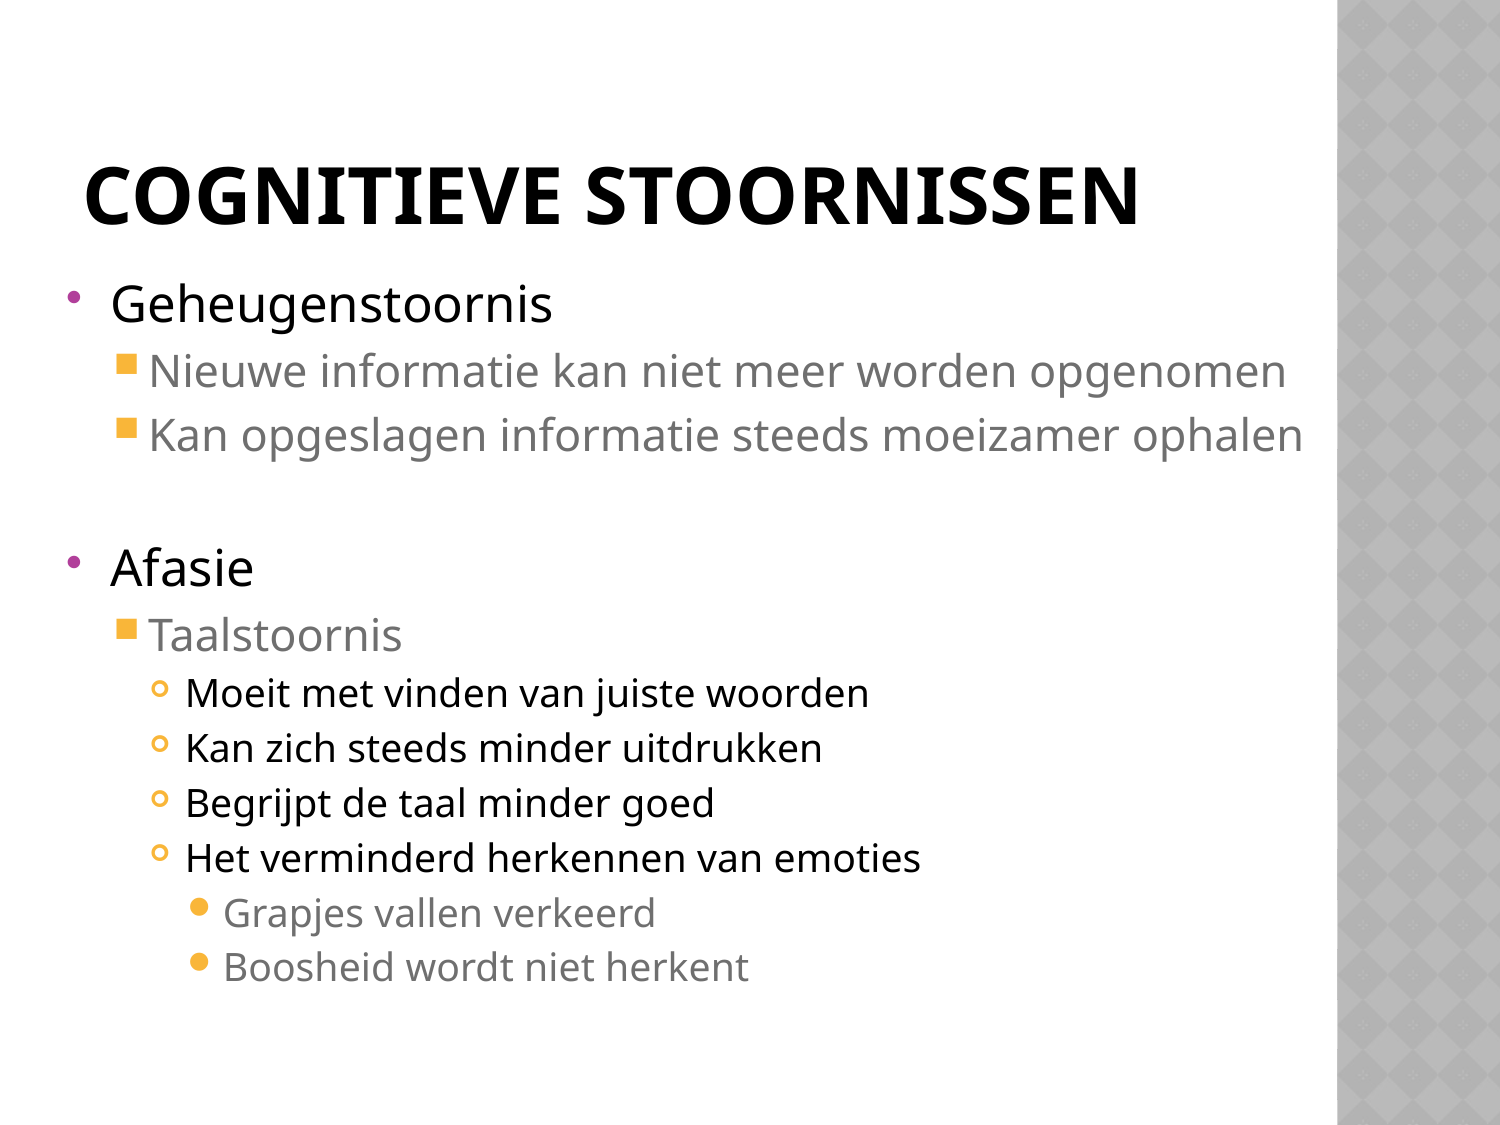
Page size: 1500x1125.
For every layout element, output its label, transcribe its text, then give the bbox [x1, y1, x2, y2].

title Cognitieve stoornissen [75, 52, 1263, 240]
list Geheugenstoornis Nieuwe informatie kan niet meer worden opgenomen Kan opgeslagen informatie steeds moeizamer ophalen Afasie Taalstoornis Moeit met vinden van juiste woorden Kan zich steeds minder uitdrukken Begrijpt de taal minder goed Het verminderd herkennen van emoties Grapjes vallen verkeerd Boosheid wordt niet herkent [53, 264, 1331, 1059]
